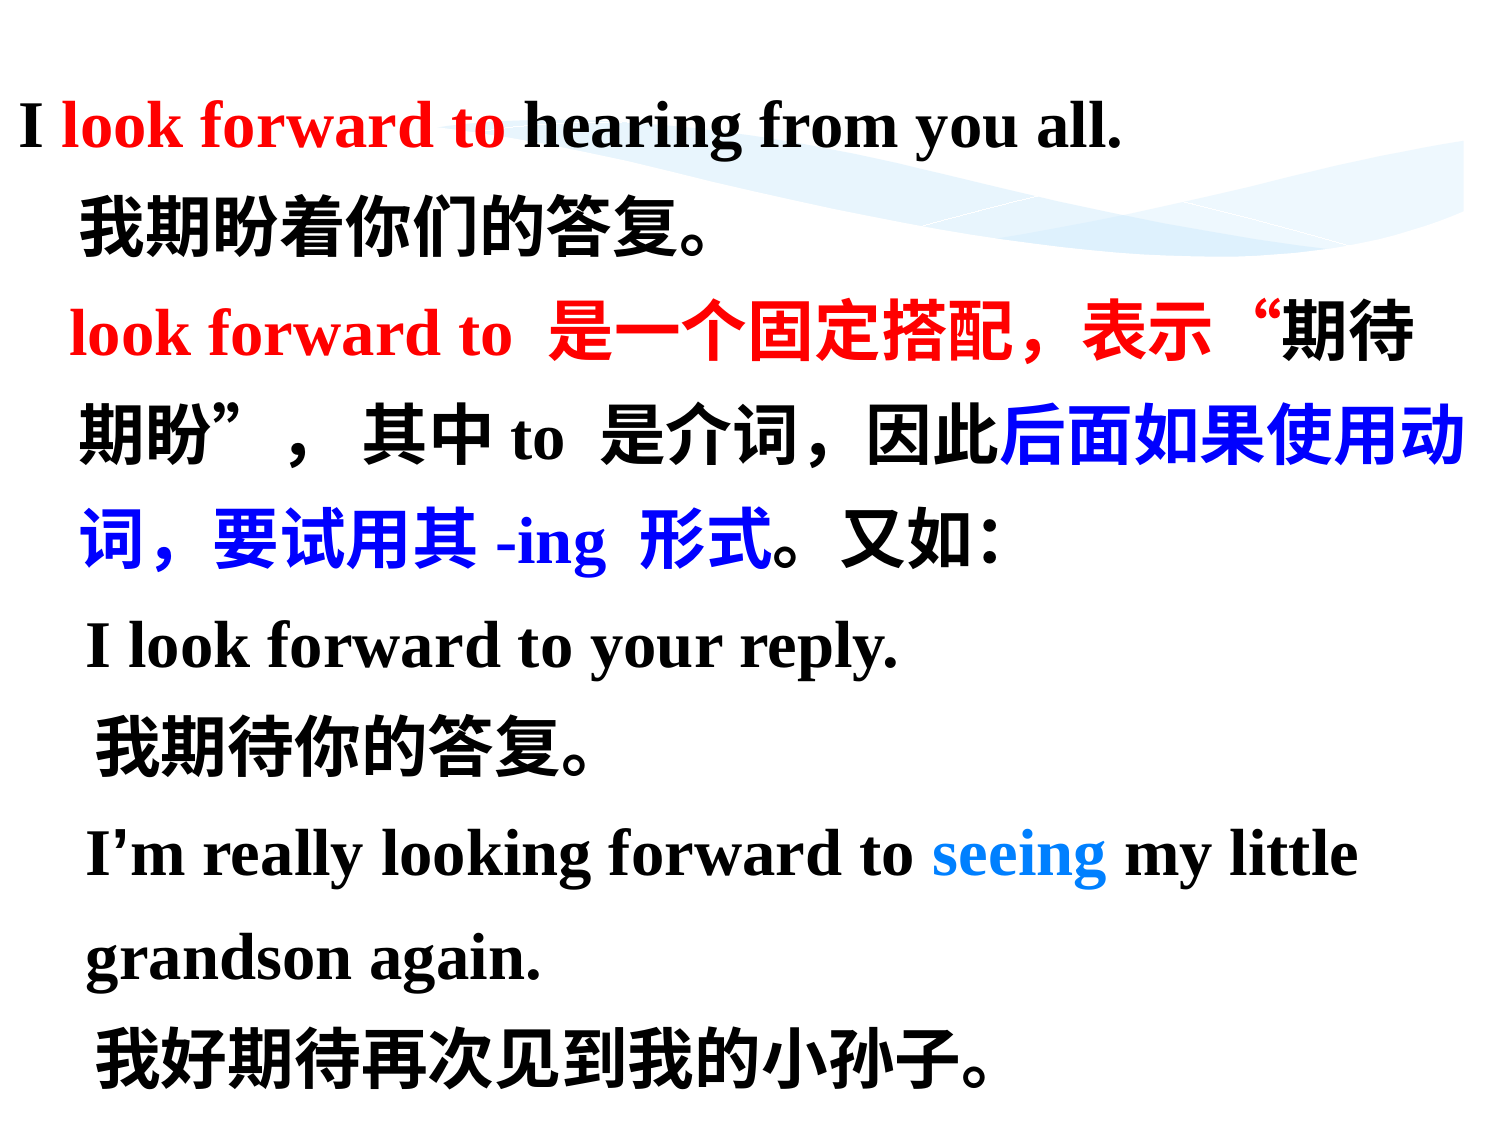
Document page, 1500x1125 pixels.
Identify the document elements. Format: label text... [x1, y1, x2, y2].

text_box I look forward to hearing from you all. 我期盼着你们的答复。 look forward to 是一个固定搭配，表示“期待 期盼”， 其中to 是介词，因此后面如果使用动 词，要试用其-ing 形式。又如： I look forward to your reply. 我期待你的答复。 I’m really looking forward to seeing my little grandson again. 我好期待再次见到我的小孙子。 [0, 49, 1482, 1105]
